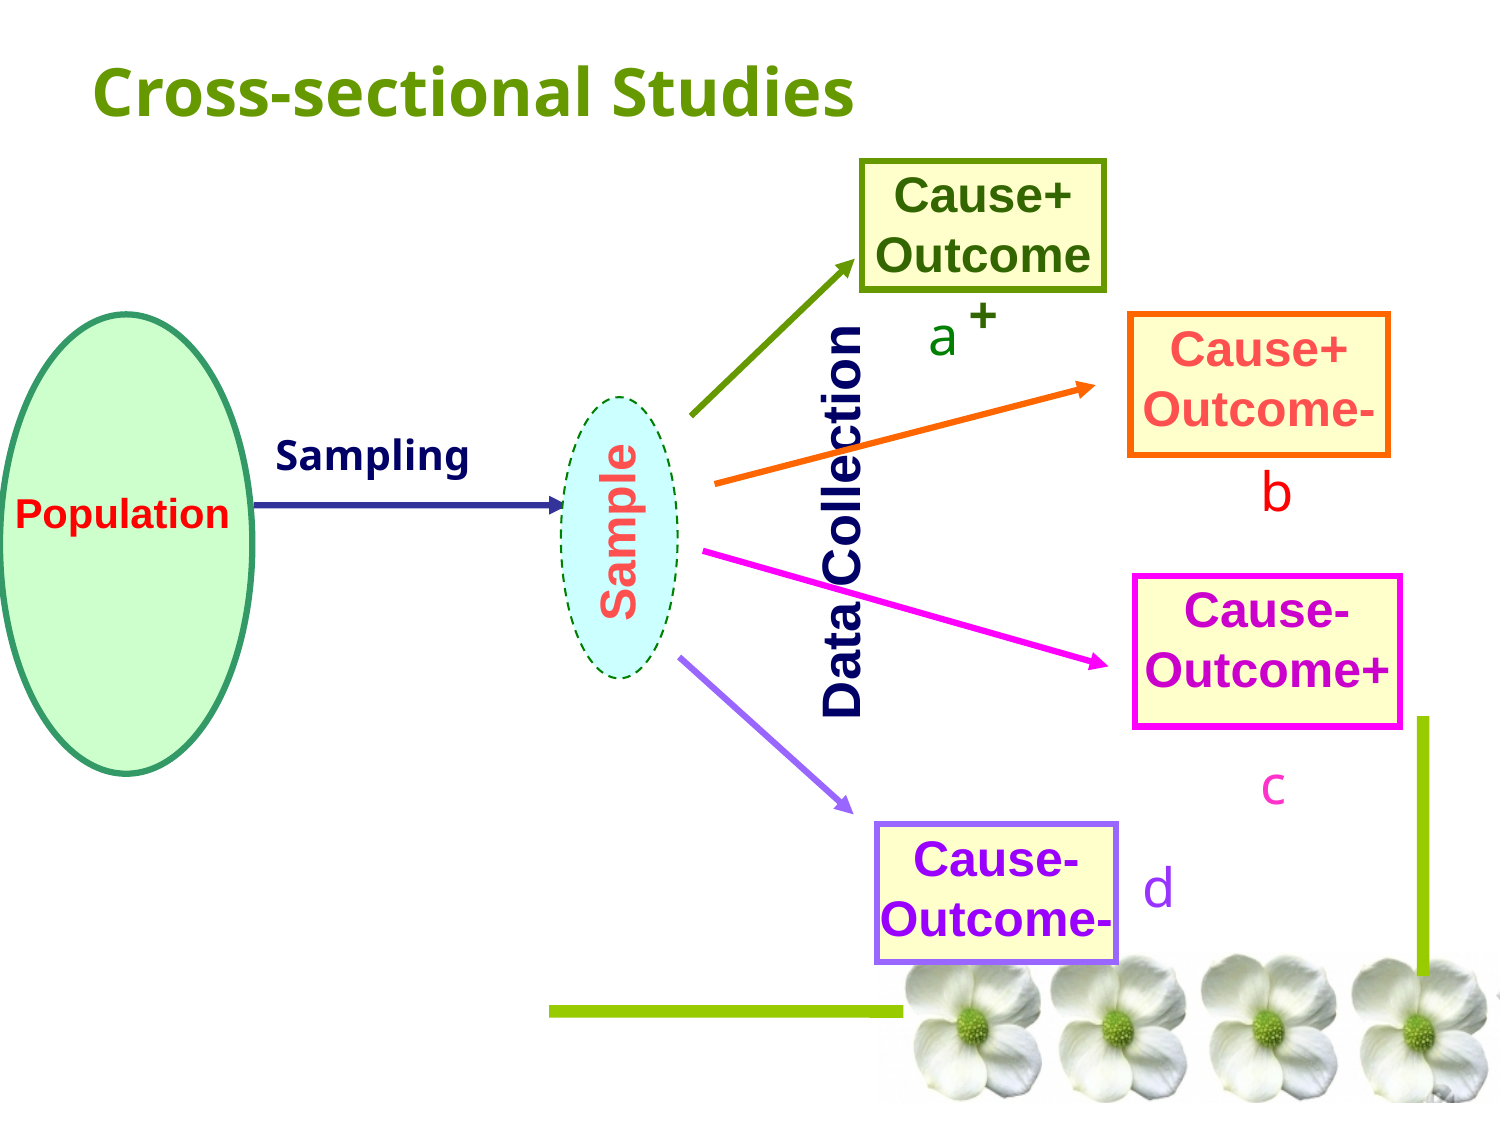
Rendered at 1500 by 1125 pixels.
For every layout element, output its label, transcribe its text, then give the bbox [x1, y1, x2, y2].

text_box Cross-sectional Studies [76, 42, 1153, 138]
text_box Data Collection [798, 540, 879, 549]
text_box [560, 396, 678, 679]
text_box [702, 550, 1400, 824]
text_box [690, 160, 1105, 417]
text_box Population [0, 479, 275, 545]
picture [878, 952, 1500, 1103]
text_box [253, 420, 555, 506]
text_box [5, 314, 248, 479]
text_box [678, 656, 1204, 963]
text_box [714, 314, 1388, 531]
text_box [0, 545, 253, 774]
